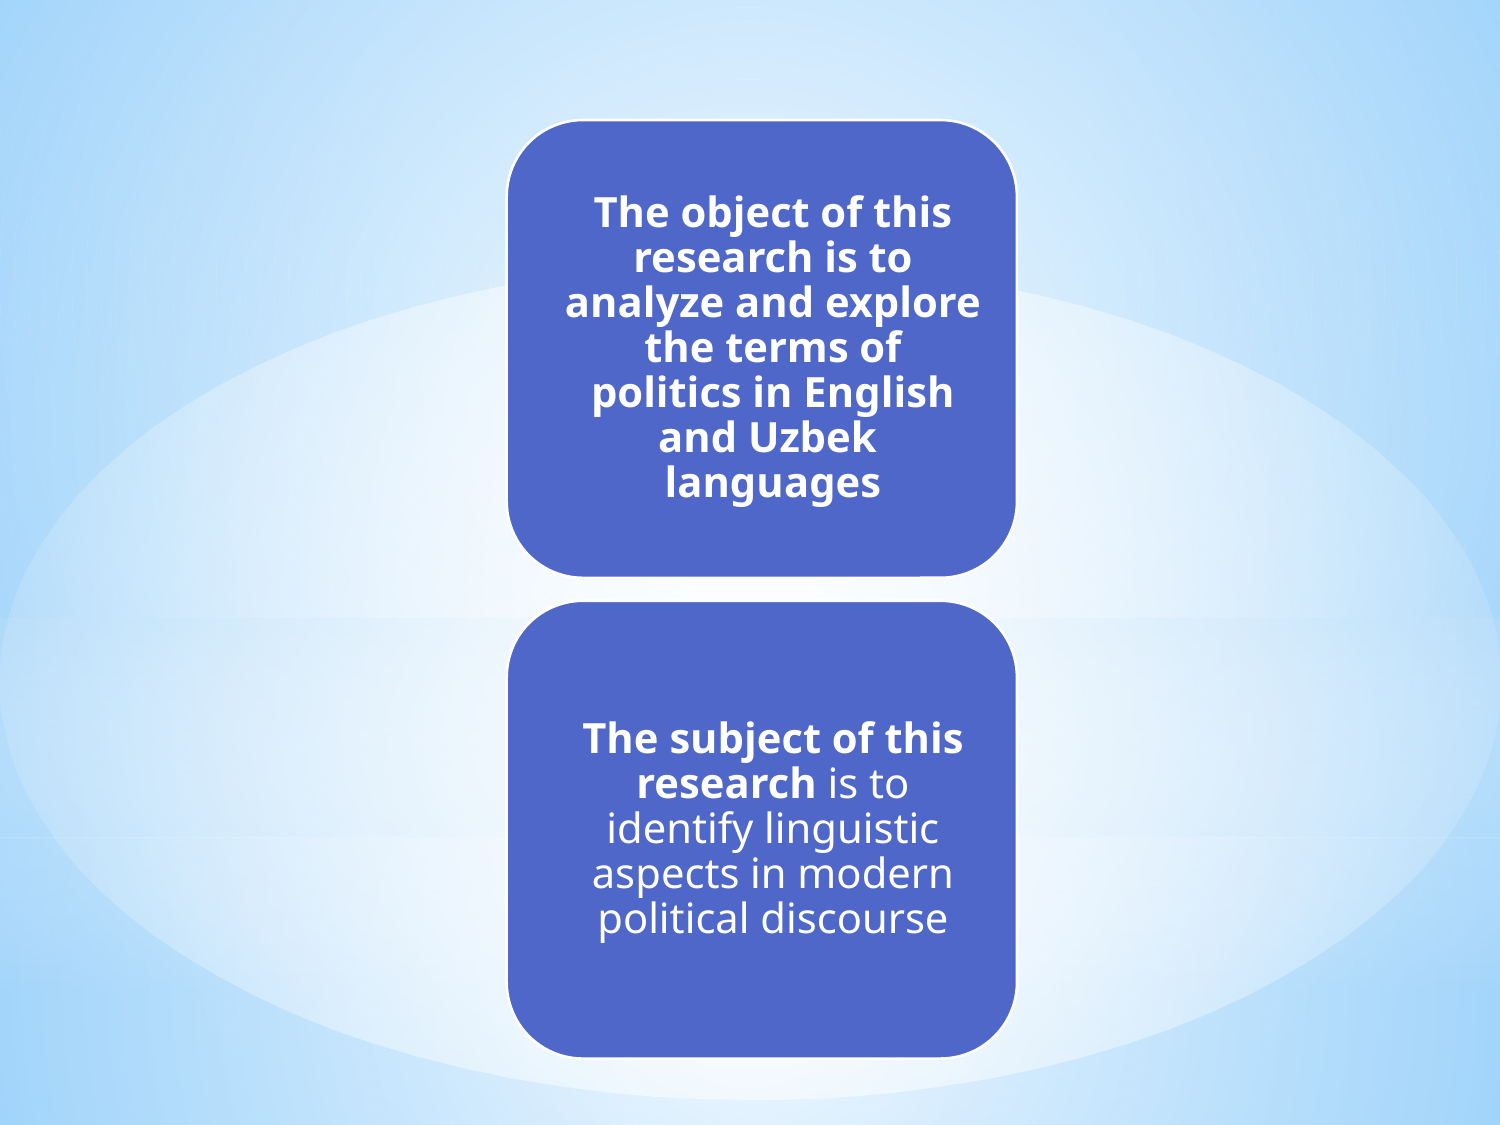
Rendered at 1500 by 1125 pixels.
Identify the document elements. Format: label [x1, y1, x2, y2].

list [52, 119, 1471, 1059]
